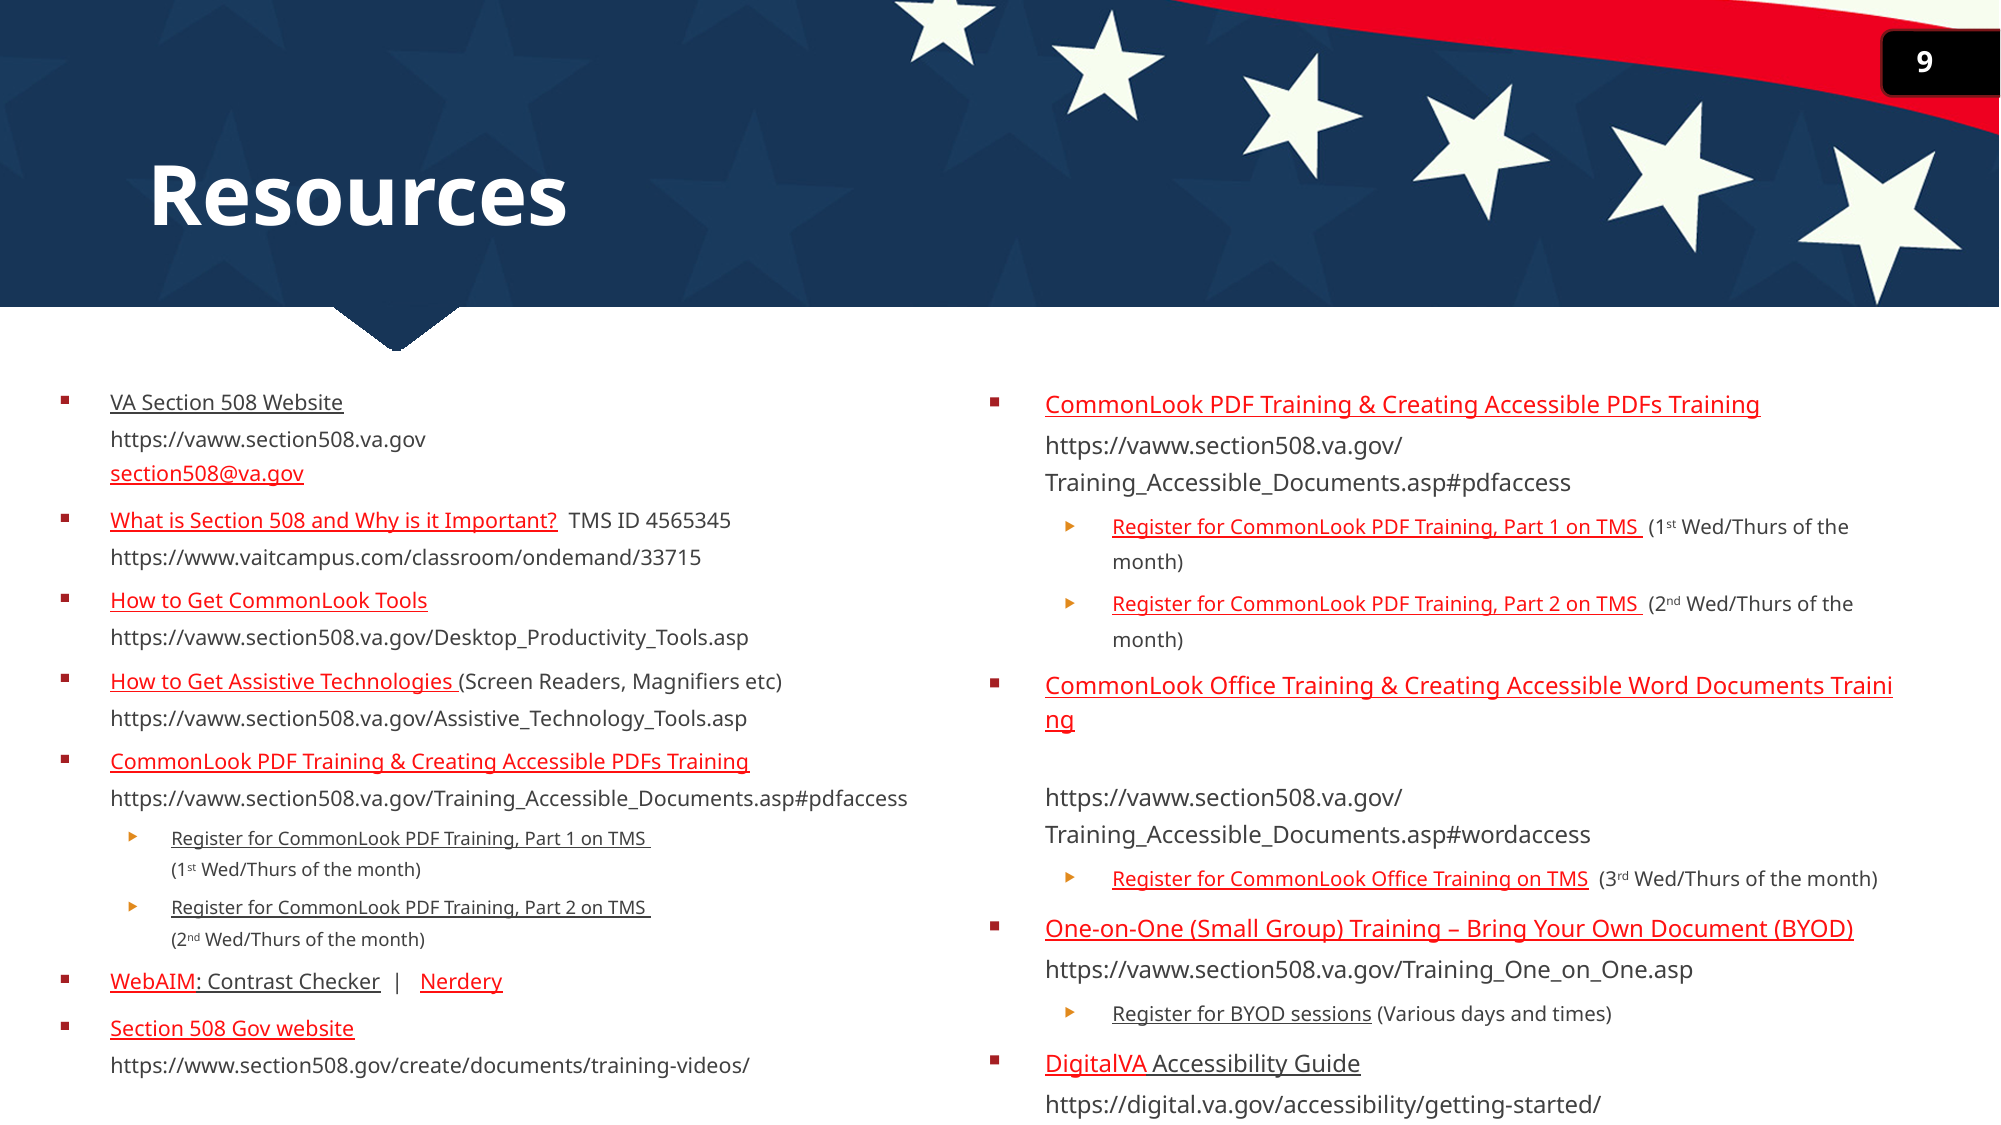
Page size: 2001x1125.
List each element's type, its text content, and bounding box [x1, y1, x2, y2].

list VA Section 508 Website https://vaww.section508.va.gov section508@va.gov What is Section 508 and Why is it Important? TMS ID 4565345 https://www.vaitcampus.com/classroom/ondemand/33715 How to Get CommonLook Tools https://vaww.section508.va.gov/Desktop_Productivity_Tools.asp How to Get Assistive Technologies (Screen Readers, Magnifiers etc) https://vaww.section508.va.gov/Assistive_Technology_Tools.asp CommonLook PDF Training & Creating Accessible PDFs Training https://vaww.section508.va.gov/Training_Accessible_Documents.asp#pdfaccess Register for CommonLook PDF Training, Part 1 on TMS (1st Wed/Thurs of the month) Register for CommonLook PDF Training, Part 2 on TMS (2nd Wed/Thurs of the month) WebAIM: Contrast Checker | Nerdery Section 508 Gov website https://www.section508.gov/create/documents/training-videos/ [43, 372, 933, 1114]
slide_number 9 [1901, 36, 1978, 91]
text_box CommonLook PDF Training & Creating Accessible PDFs Training https://vaww.section508.va.gov/Training_Accessible_Documents.asp#pdfaccess Register for CommonLook PDF Training, Part 1 on TMS (1st Wed/Thurs of the month) Register for CommonLook PDF Training, Part 2 on TMS (2nd Wed/Thurs of the month) CommonLook Office Training & Creating Accessible Word Documents Training https://vaww.section508.va.gov/Training_Accessible_Documents.asp#wordaccess Register for CommonLook Office Training on TMS (3rd Wed/Thurs of the month) One-on-One (Small Group) Training – Bring Your Own Document (BYOD) https://vaww.section508.va.gov/Training_One_on_One.asp Register for BYOD sessions (Various days and times) DigitalVA Accessibility Guide https://digital.va.gov/accessibility/getting-started/ [972, 372, 1902, 1114]
title Resources [132, 90, 1868, 250]
picture [0, 0, 1999, 351]
